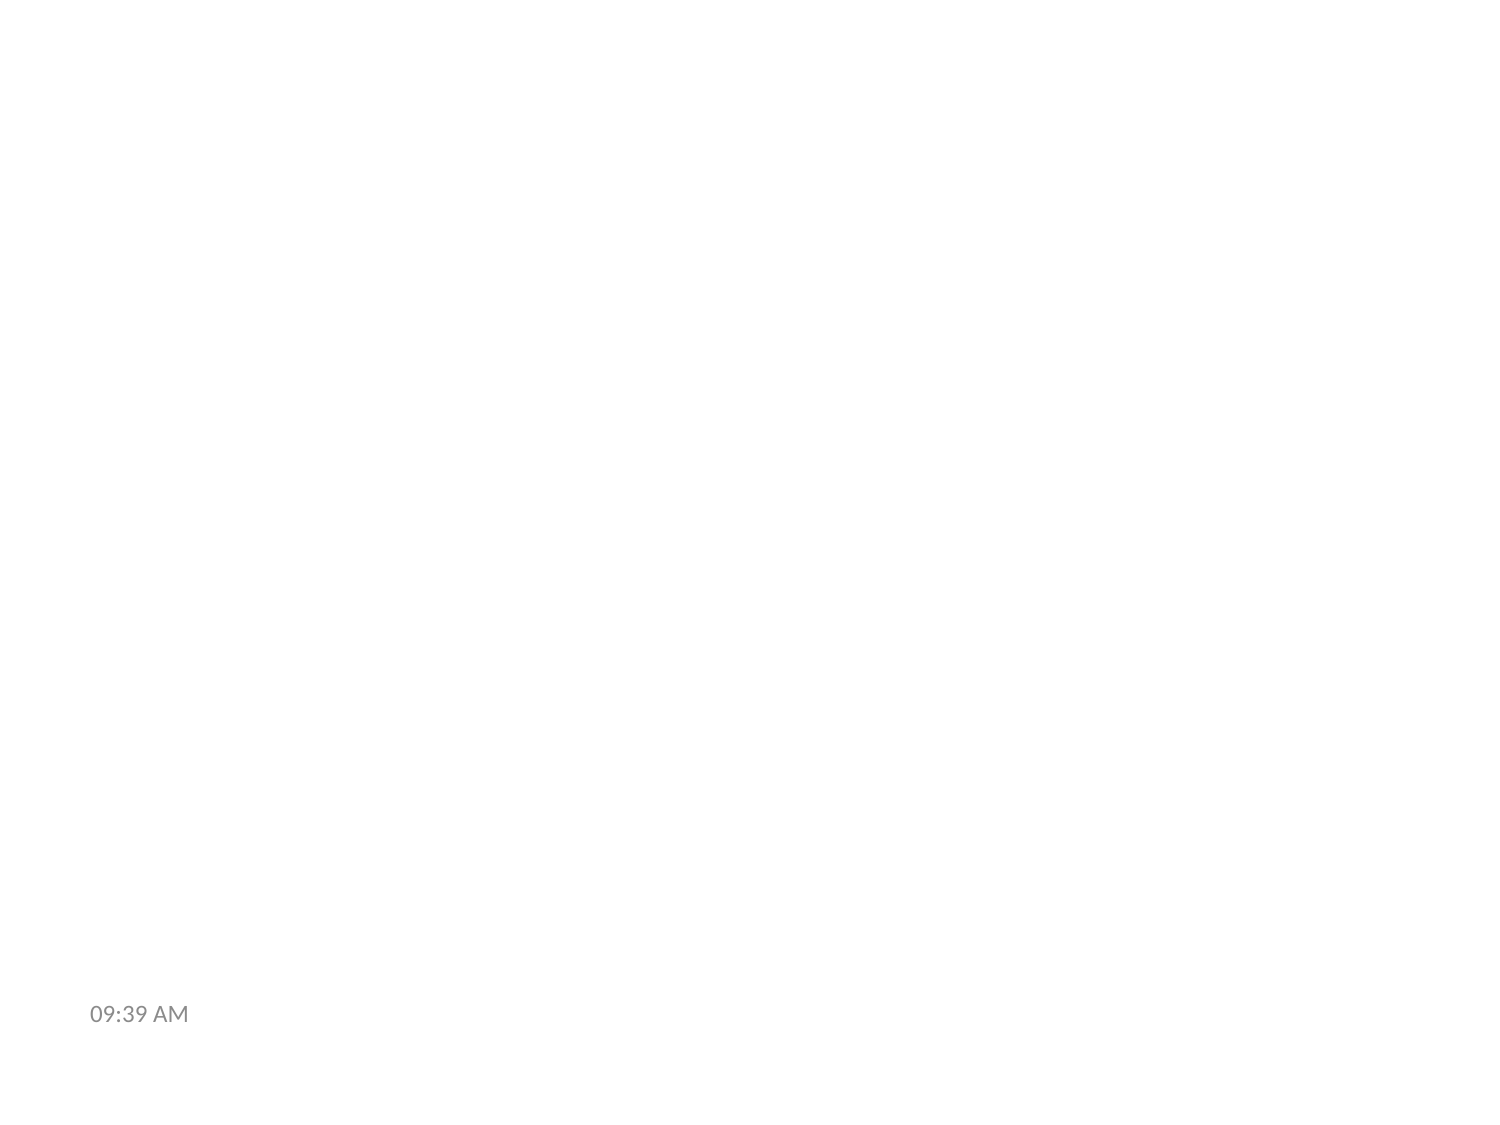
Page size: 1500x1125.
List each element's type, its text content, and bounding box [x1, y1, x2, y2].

text_box 3:35 PM [75, 982, 425, 1043]
